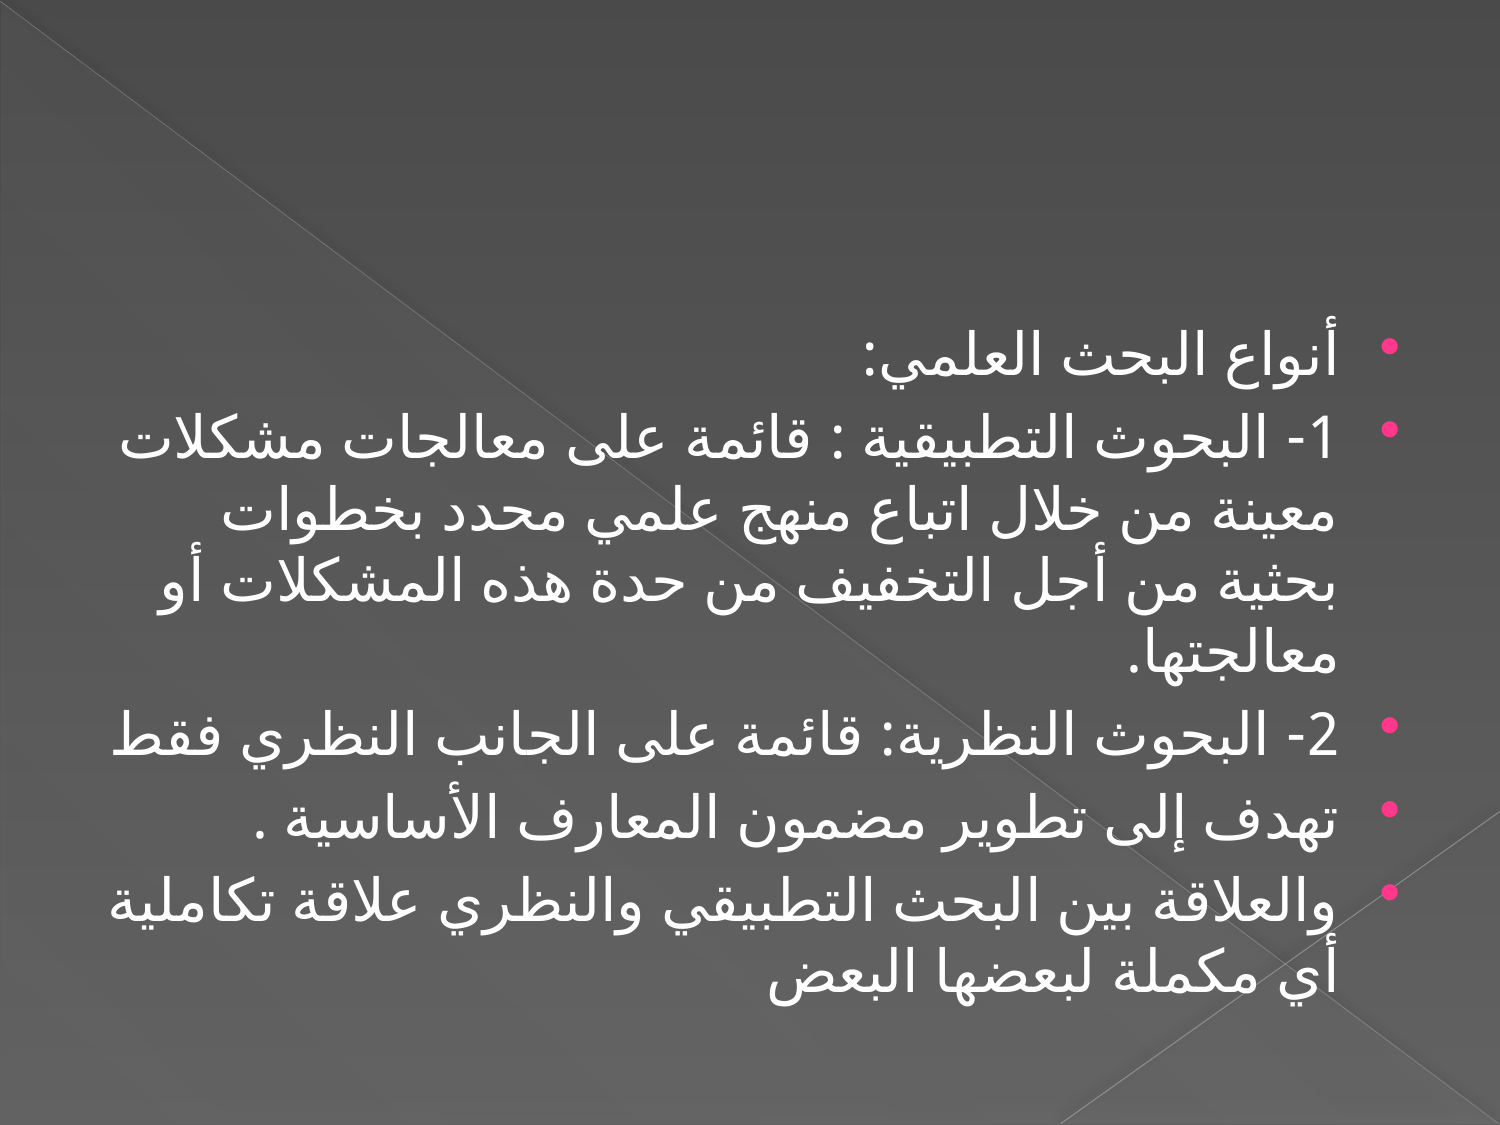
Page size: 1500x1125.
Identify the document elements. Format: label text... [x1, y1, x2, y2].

list أنواع البحث العلمي: 1- البحوث التطبيقية : قائمة على معالجات مشكلات معينة من خلال اتباع منهج علمي محدد بخطوات بحثية من أجل التخفيف من حدة هذه المشكلات أو معالجتها. 2- البحوث النظرية: قائمة على الجانب النظري فقط تهدف إلى تطوير مضمون المعارف الأساسية . والعلاقة بين البحث التطبيقي والنظري علاقة تكاملية أي مكملة لبعضها البعض [75, 308, 1425, 1059]
